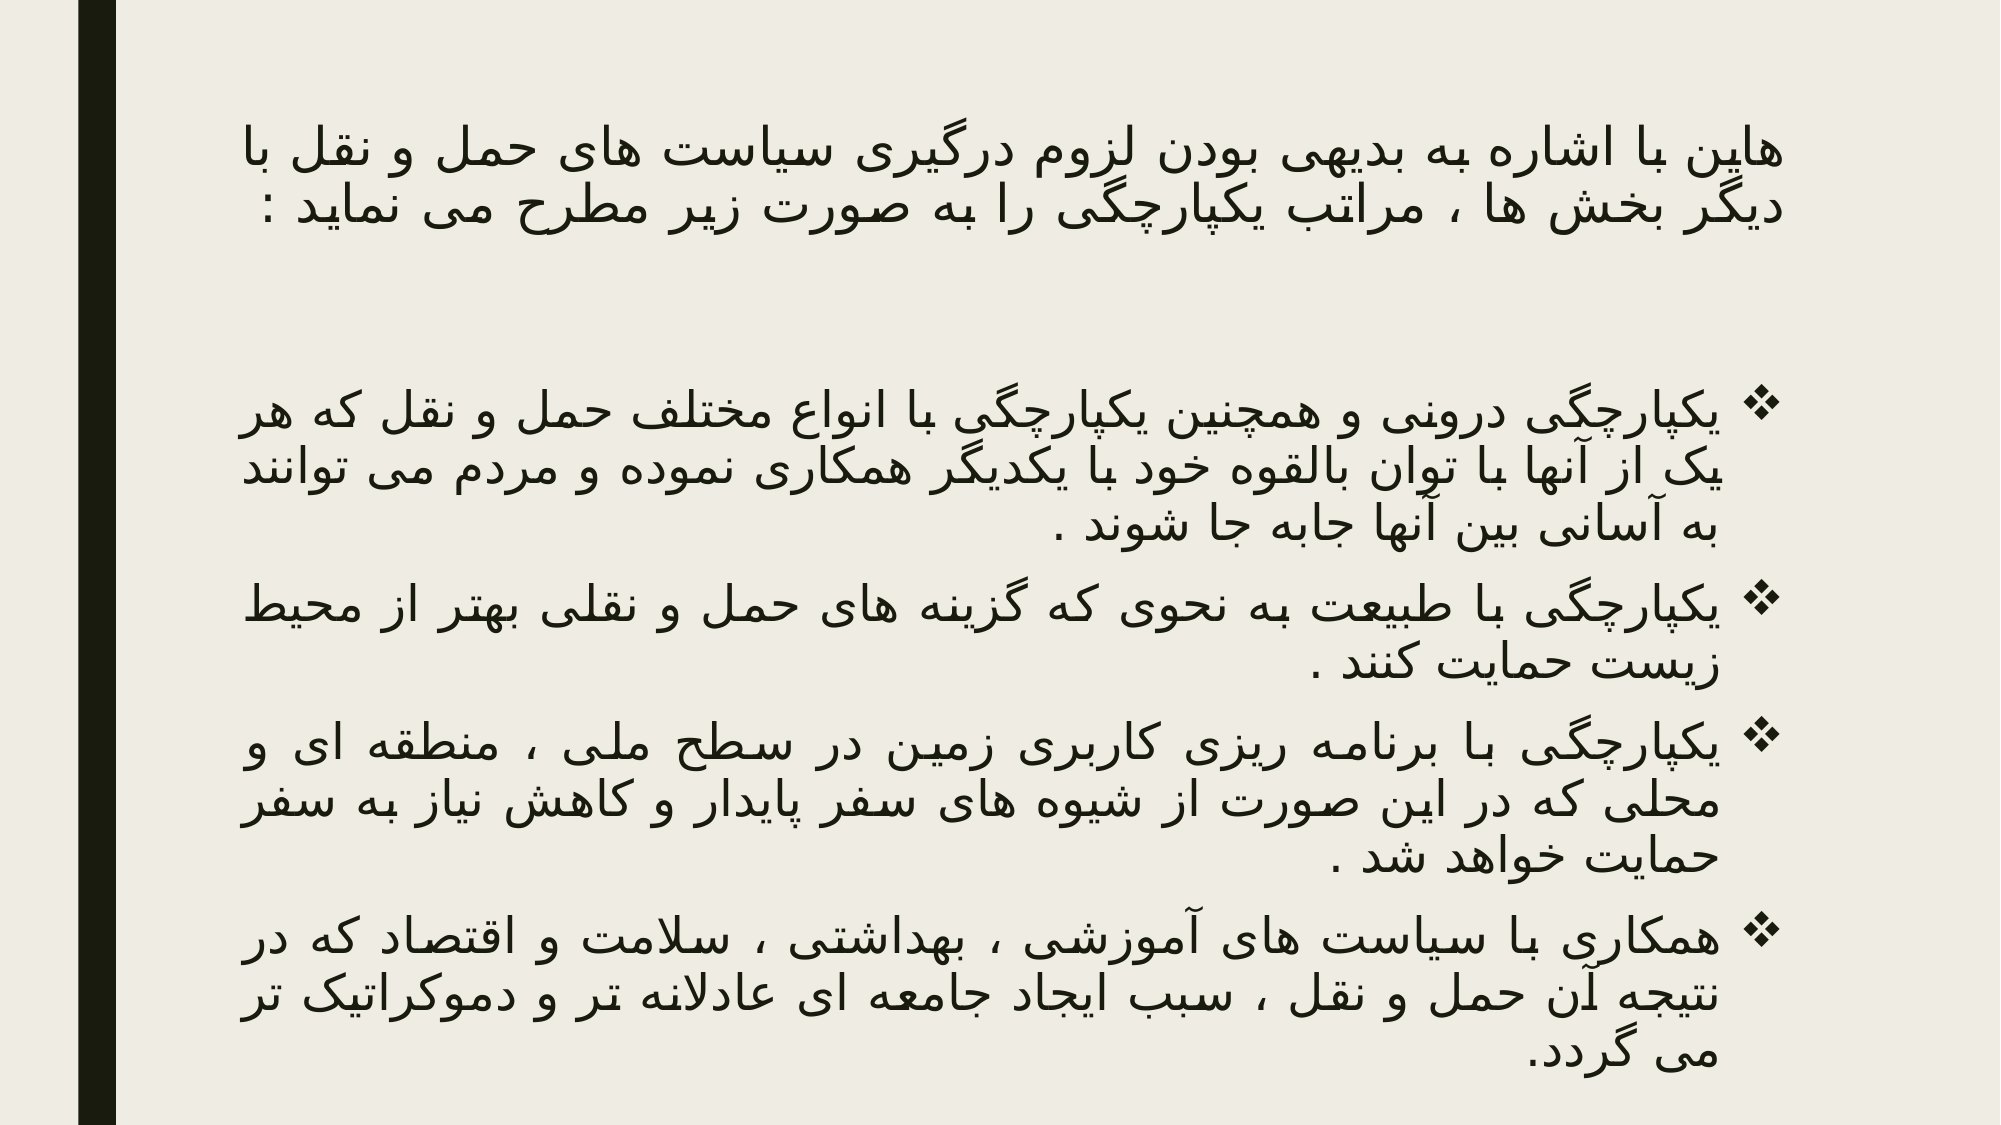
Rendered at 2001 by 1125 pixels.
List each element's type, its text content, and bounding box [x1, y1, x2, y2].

list یکپارچگی درونی و همچنین یکپارچگی با انواع مختلف حمل و نقل که هر یک از آنها با توان بالقوه خود با یکدیگر همکاری نموده و مردم می توانند به آسانی بین آنها جابه جا شوند . یکپارچگی با طبیعت به نحوی که گزینه های حمل و نقلی بهتر از محیط زیست حمایت کنند . یکپارچگی با برنامه ریزی کاربری زمین در سطح ملی ، منطقه ای و محلی که در این صورت از شیوه های سفر پایدار و کاهش نیاز به سفر حمایت خواهد شد . همکاری با سیاست های آموزشی ، بهداشتی ، سلامت و اقتصاد که در نتیجه آن حمل و نقل ، سبب ایجاد جامعه ای عادلانه تر و دموکراتیک تر می گردد. [225, 375, 1800, 963]
title هاین با اشاره به بدیهی بودن لزوم درگیری سیاست های حمل و نقل با دیگر بخش ها ، مراتب یکپارچگی را به صورت زیر مطرح می نماید : [225, 112, 1800, 357]
